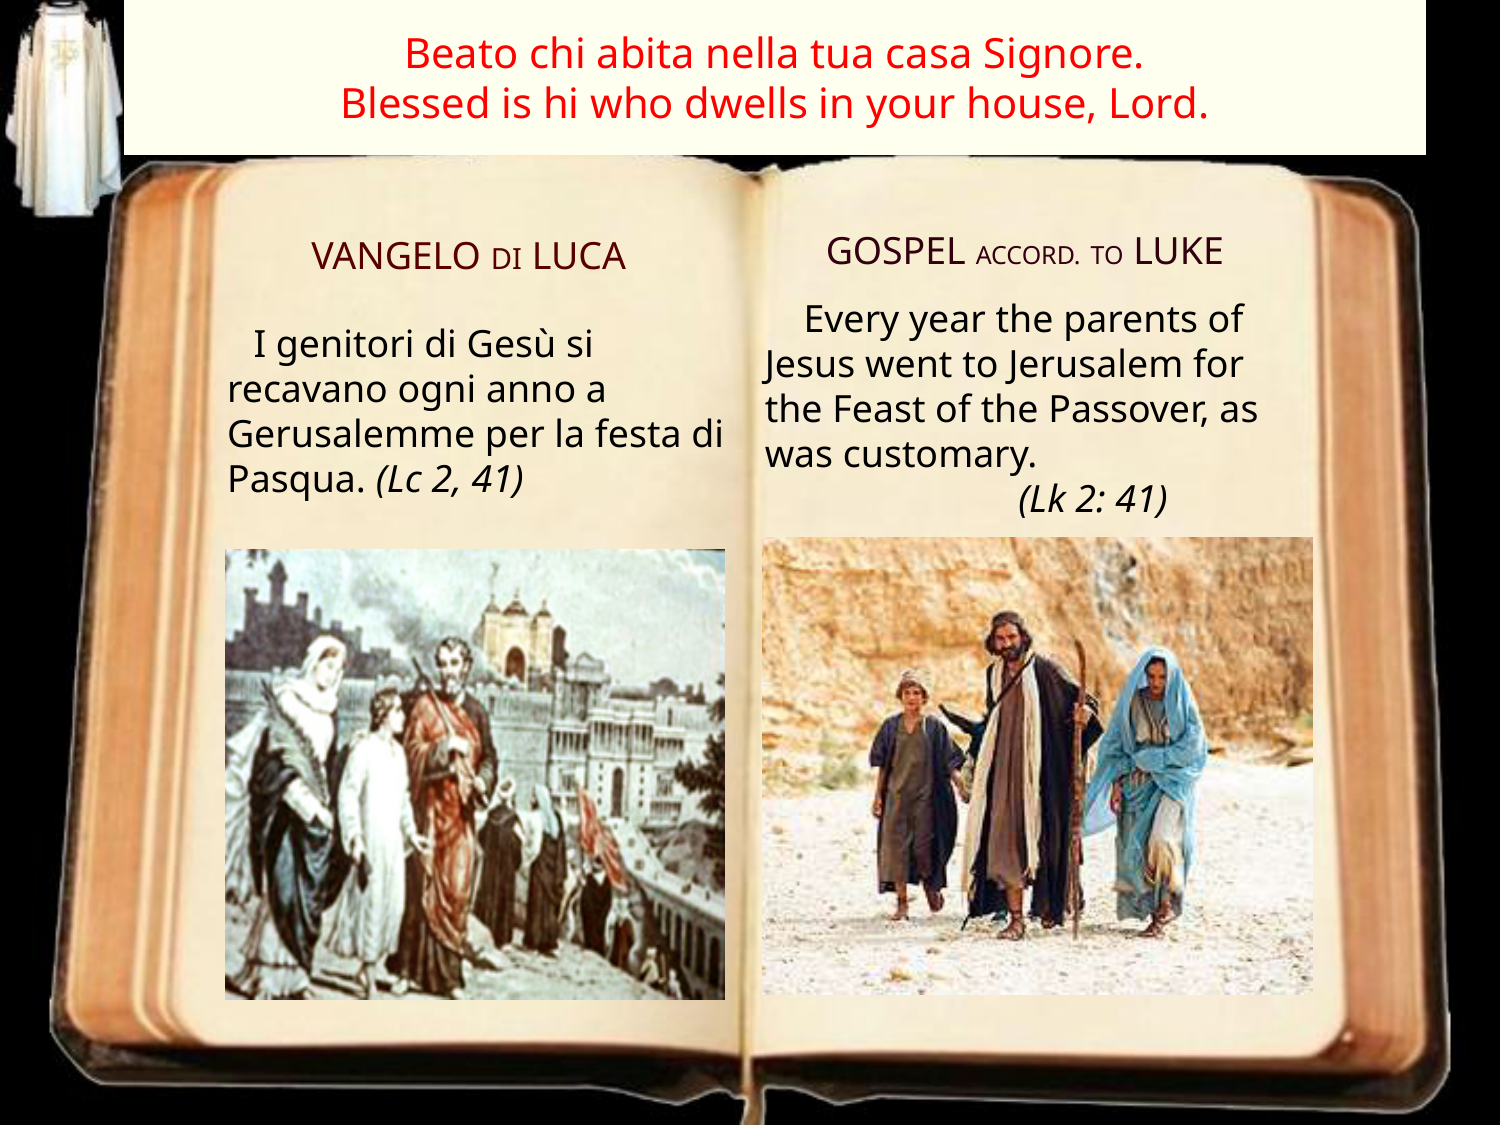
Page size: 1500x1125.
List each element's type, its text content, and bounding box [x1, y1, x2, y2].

text_box Every year the parents of Jesus went to Jerusalem for the Feast of the Passover, as was customary. (Lk 2: 41) [750, 287, 1325, 528]
picture [0, 0, 1500, 1125]
text_box VANGELO DI LUCA [199, 224, 738, 285]
text_box Beato chi abita nella tua casa Signore. Blessed is hi who dwells in your house, Lord. [125, 0, 1425, 155]
title GOSPEL ACCORD. TO LUKE [738, 224, 1350, 275]
text_box I genitori di Gesù si recavano ogni anno a Gerusalemme per la festa di Pasqua. (Lc 2, 41) [212, 312, 750, 508]
